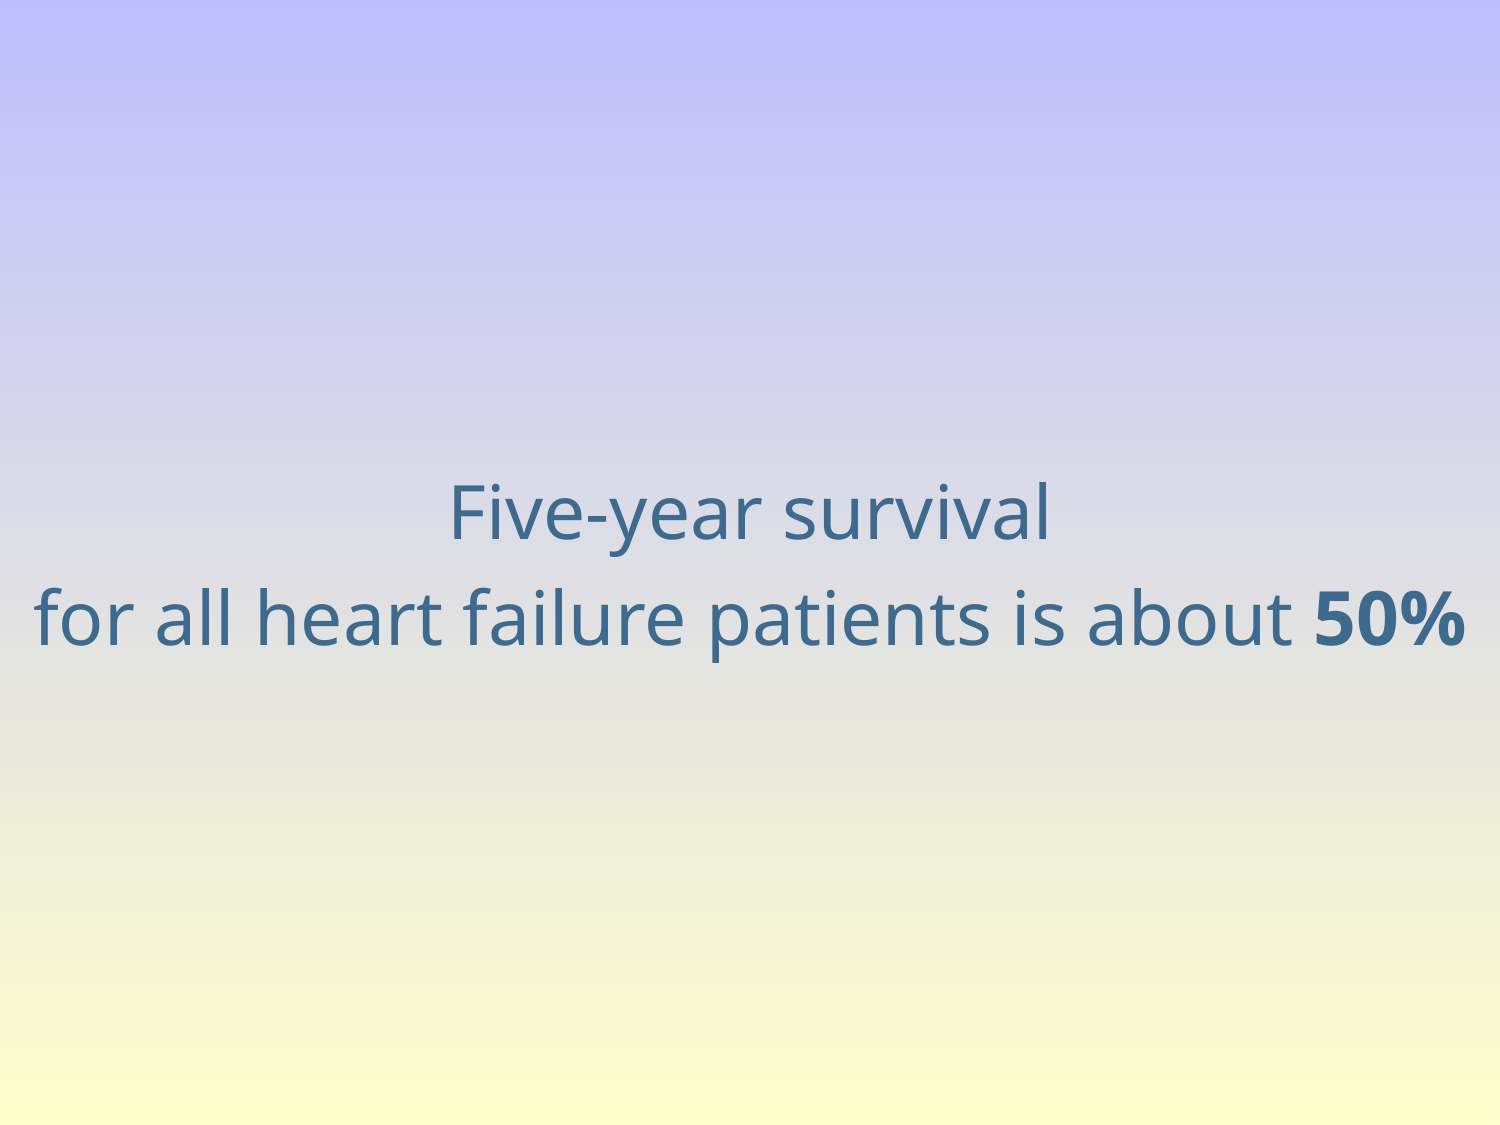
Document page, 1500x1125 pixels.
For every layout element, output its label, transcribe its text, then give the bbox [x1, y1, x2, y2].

text_box Five-year survival for all heart failure patients is about 50% [0, 0, 1500, 1125]
